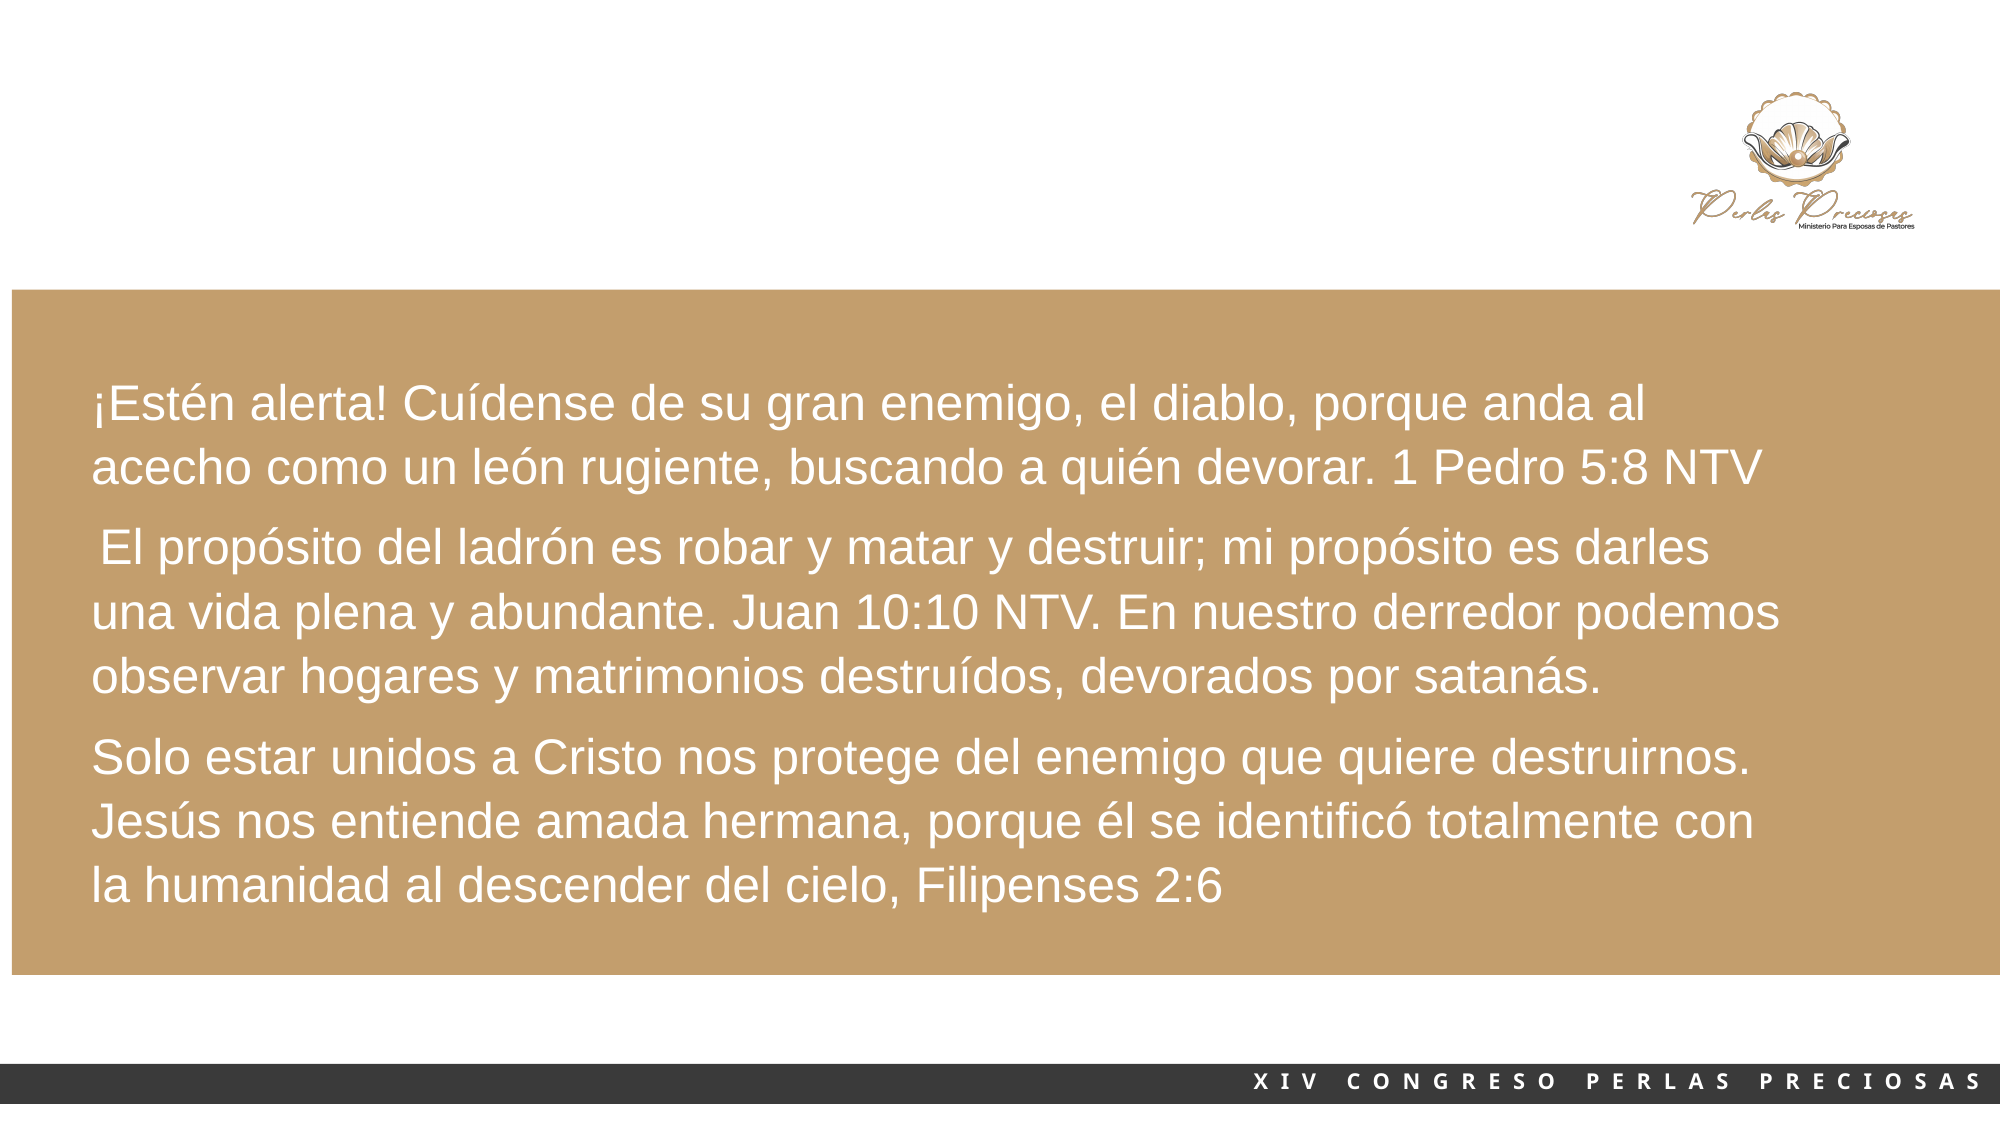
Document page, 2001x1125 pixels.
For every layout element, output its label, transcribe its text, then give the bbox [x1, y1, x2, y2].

subtitle XIV CONGRESO PERLAS PRECIOSAS [1238, 1062, 2000, 1104]
text_box [0, 1062, 2000, 1105]
text_box [10, 288, 2000, 976]
text_box ¡Estén alerta! Cuídense de su gran enemigo, el diablo, porque anda al acecho como un león rugiente, buscando a quién devorar. 1 Pedro 5:8 NTV El propósito del ladrón es robar y matar y destruir; mi propósito es darles una vida plena y abundante. Juan 10:10 NTV. En nuestro derredor podemos observar hogares y matrimonios destruídos, devorados por satanás. Solo estar unidos a Cristo nos protege del enemigo que quiere destruirnos. Jesús nos entiende amada hermana, porque él se identificó totalmente con la humanidad al descender del cielo, Filipenses 2:6 [76, 358, 1803, 920]
picture [1650, 16, 1954, 320]
